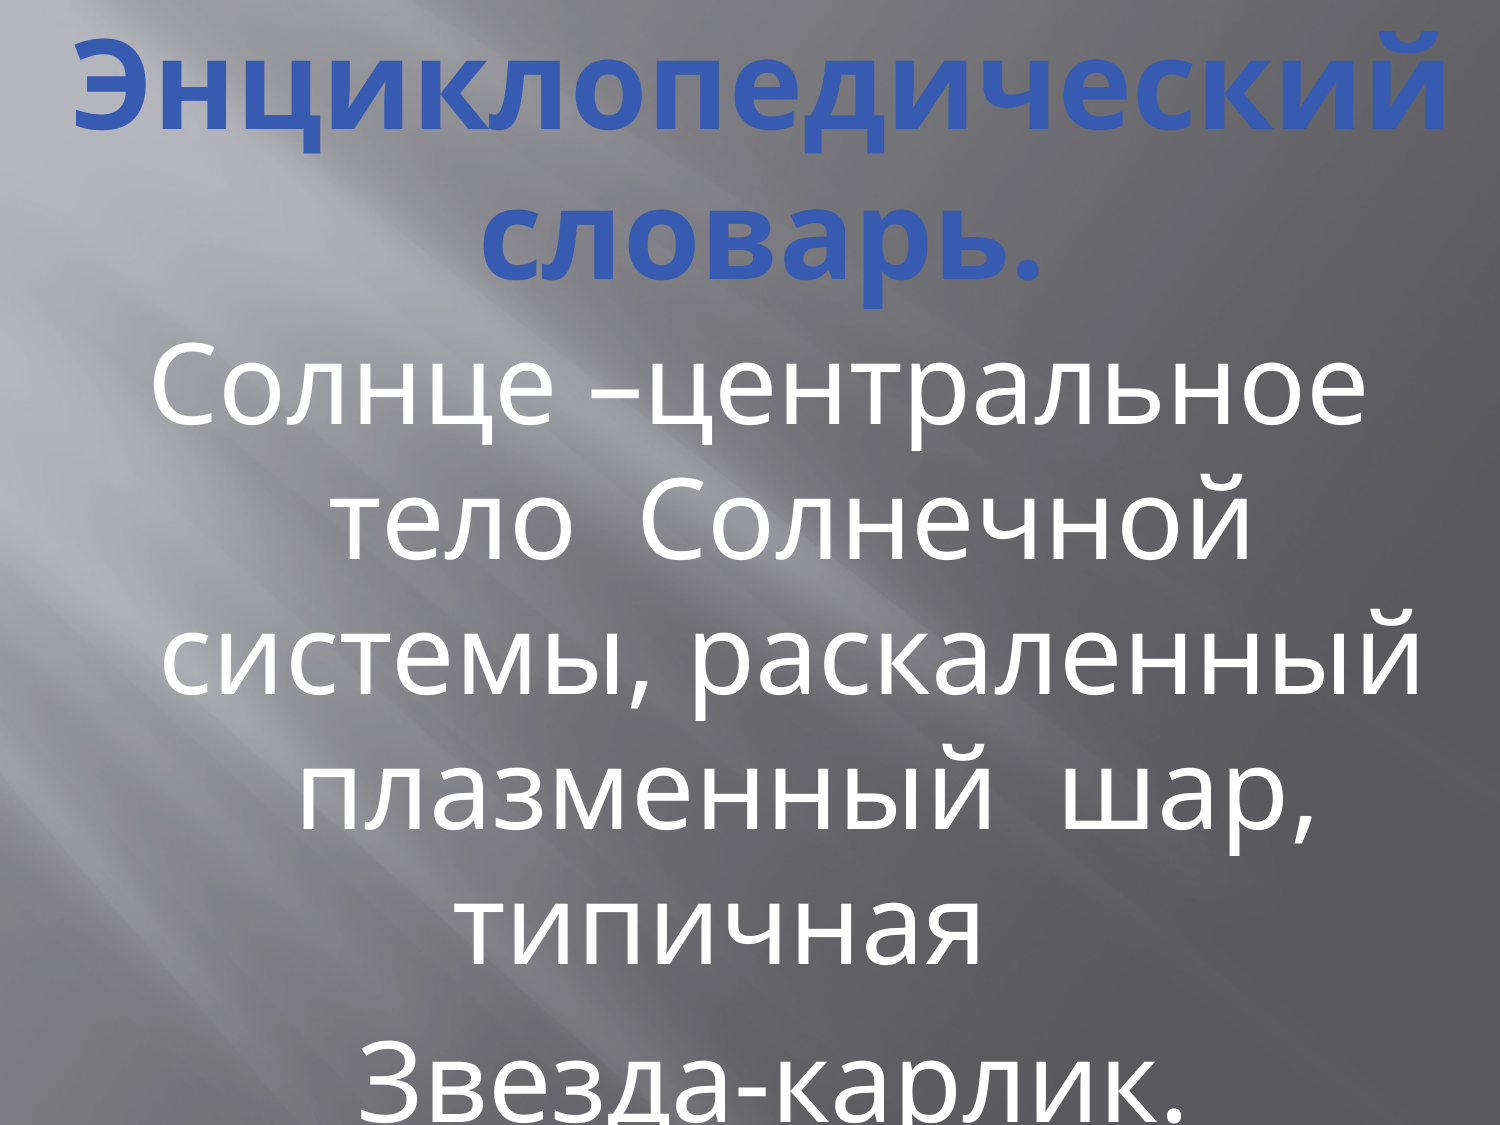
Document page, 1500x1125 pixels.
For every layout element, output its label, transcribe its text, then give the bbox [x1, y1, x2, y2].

title Энциклопедический словарь. [50, 75, 1475, 235]
list Солнце –центральное тело Солнечной системы, раскаленный плазменный шар, типичная Звезда-карлик. [50, 304, 1475, 998]
